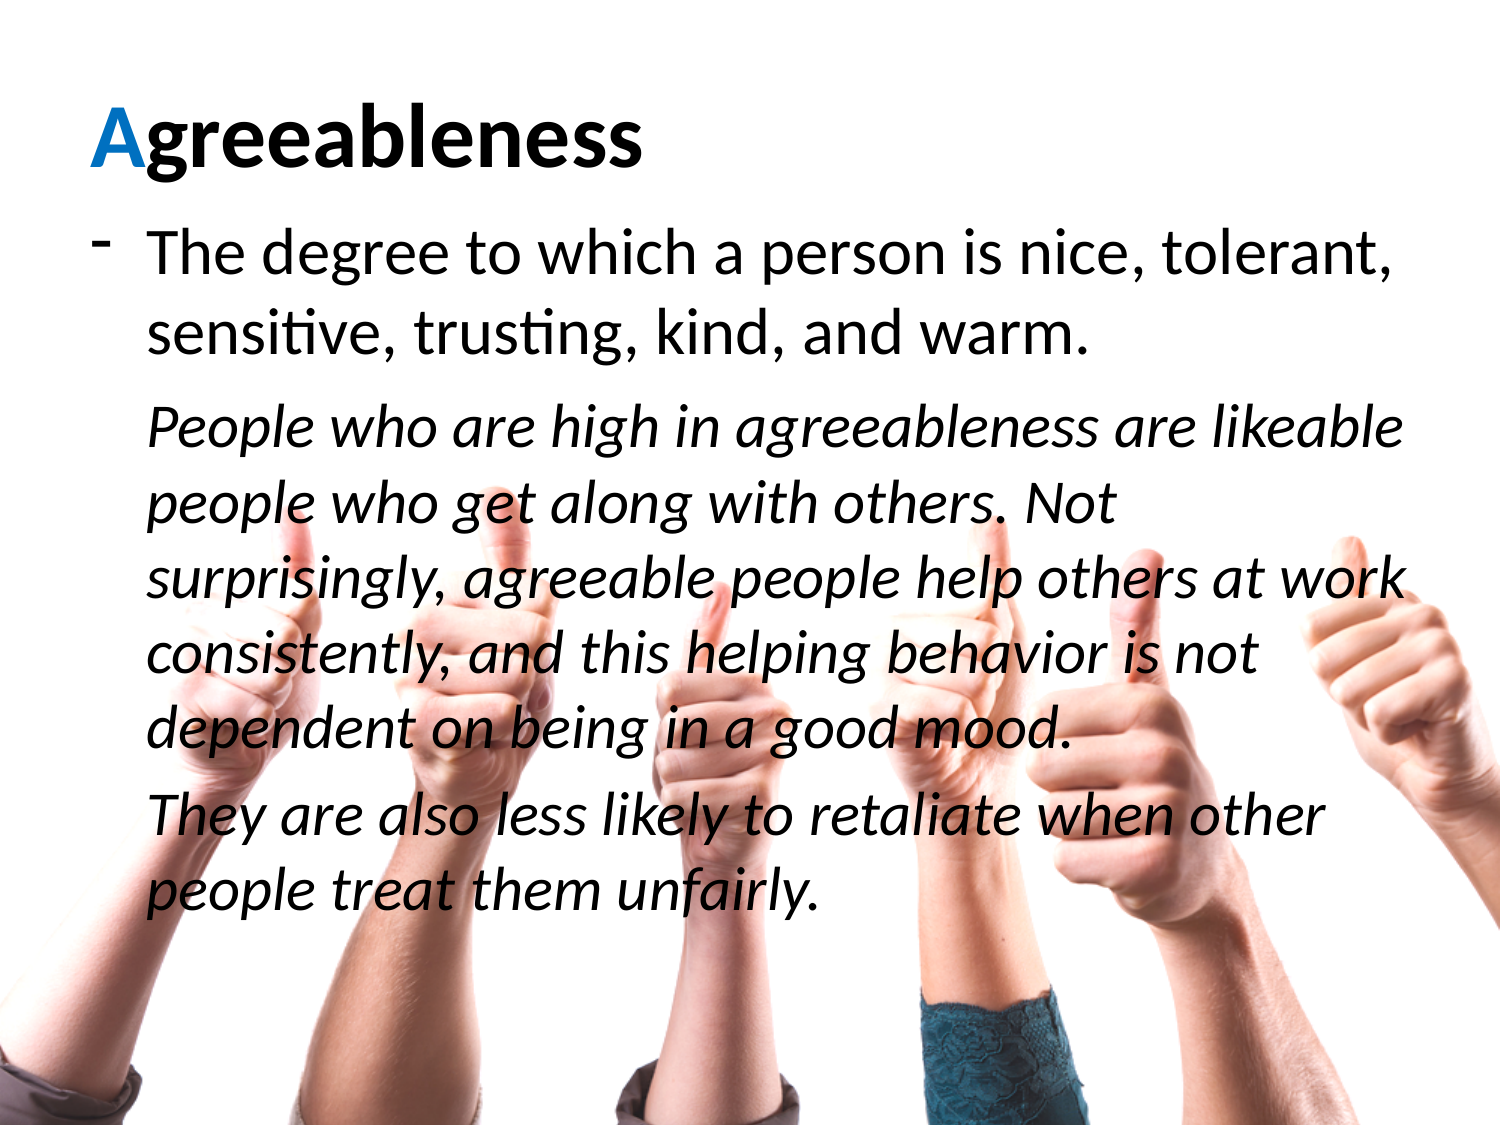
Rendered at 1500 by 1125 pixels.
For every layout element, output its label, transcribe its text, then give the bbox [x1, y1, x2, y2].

list The degree to which a person is nice, tolerant, sensitive, trusting, kind, and warm. People who are high in agreeableness are likeable people who get along with others. Not surprisingly, agreeable people help others at work consistently, and this helping behavior is not dependent on being in a good mood. They are also less likely to retaliate when other people treat them unfairly. [75, 200, 1425, 260]
title Agreeableness [75, 37, 1425, 200]
picture [0, 262, 1500, 1125]
